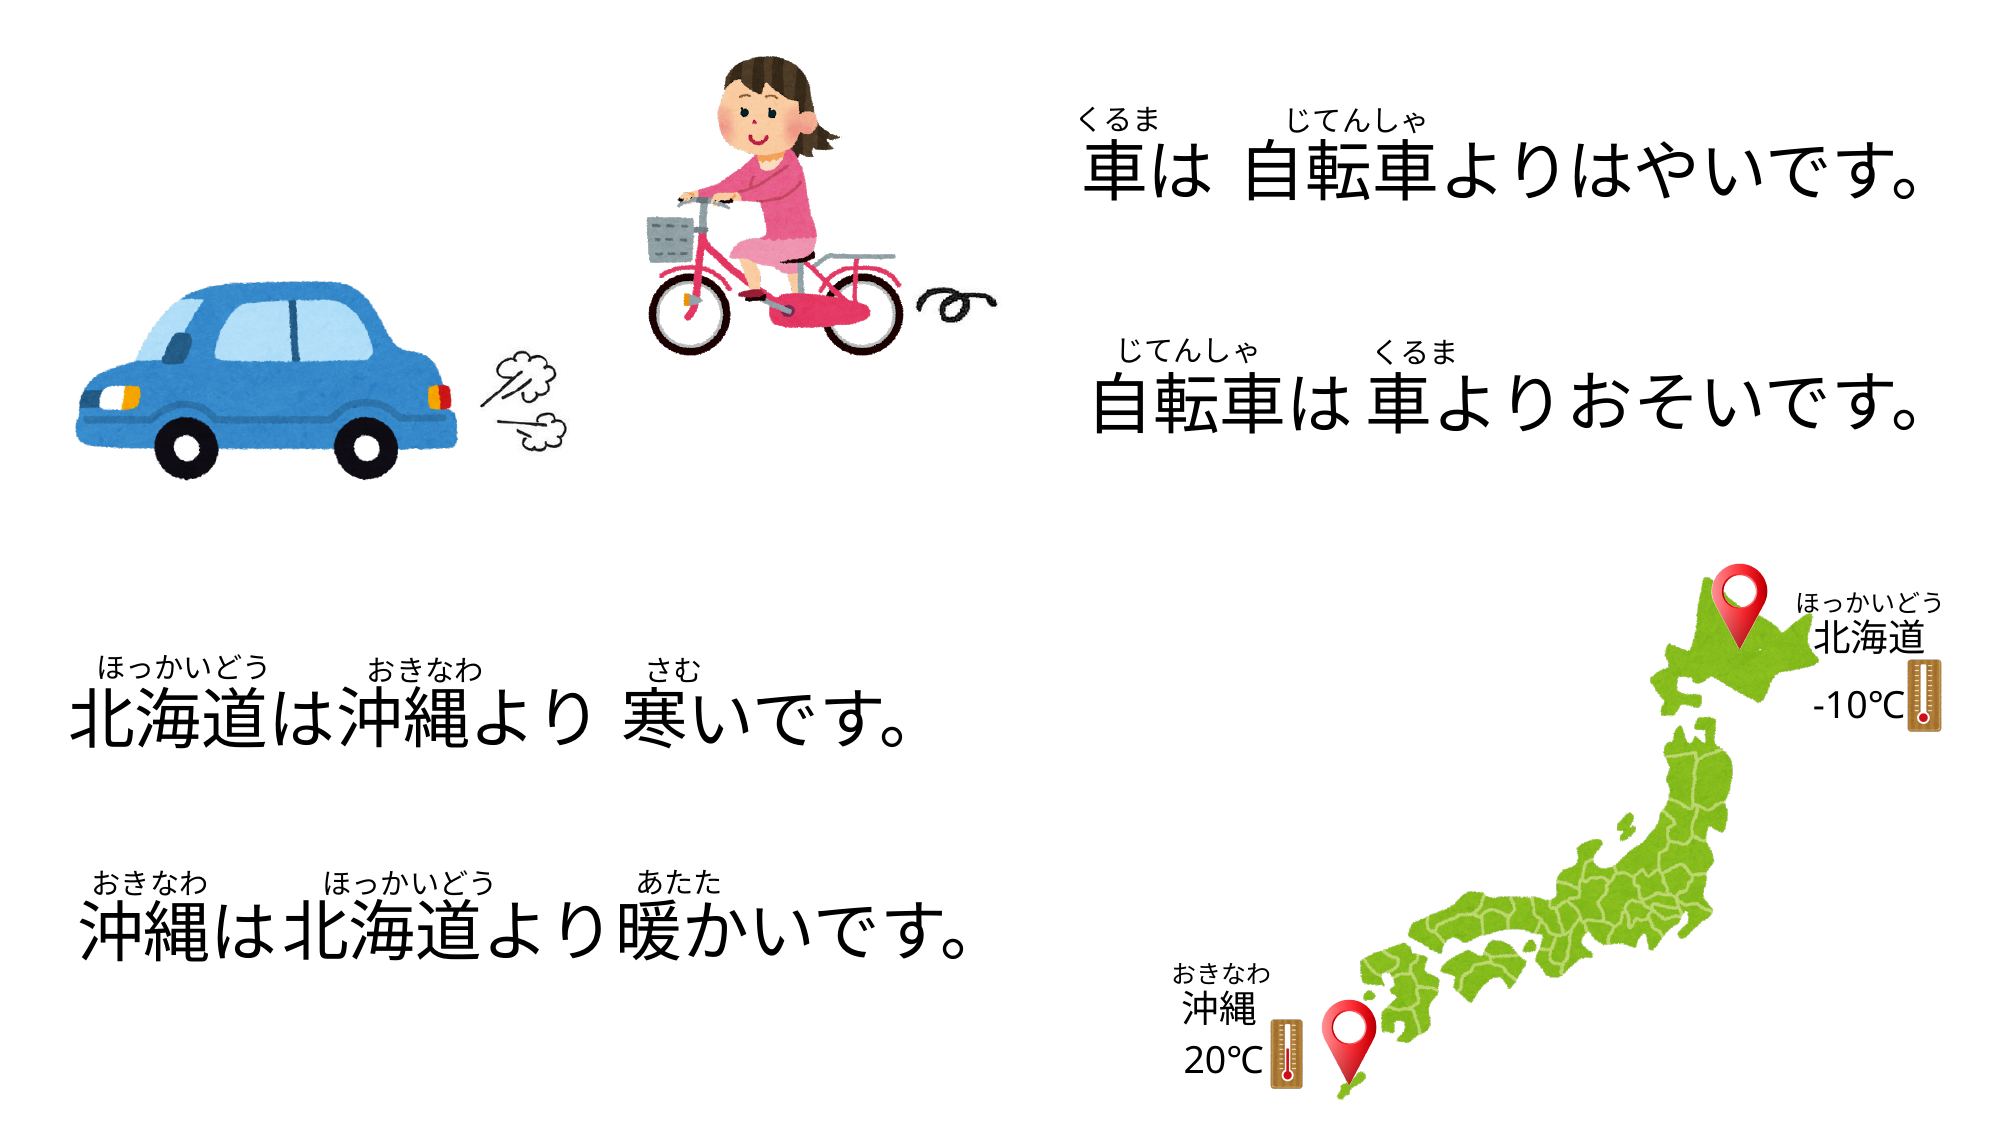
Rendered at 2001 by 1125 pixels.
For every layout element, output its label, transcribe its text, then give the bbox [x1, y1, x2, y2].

text_box おきなわ [1156, 951, 1287, 997]
text_box 暖かいです。 [600, 881, 1022, 977]
text_box 自転車より [1224, 121, 1552, 217]
text_box おきなわ [76, 858, 224, 908]
text_box 北海道より [267, 881, 600, 977]
text_box はやいです。 [1552, 121, 1974, 217]
text_box さむ [629, 645, 718, 695]
text_box ほっかいどう [81, 642, 287, 693]
text_box あたた [620, 856, 738, 907]
text_box くるま [1060, 93, 1177, 144]
text_box 20℃ [1168, 1028, 1269, 1088]
text_box ほっかいどう [307, 857, 513, 908]
text_box 沖縄は [62, 882, 293, 978]
text_box おきなわ [352, 644, 499, 695]
picture [1269, 1018, 1304, 1091]
text_box 自転車は [1071, 354, 1351, 450]
text_box おそいです。 [1551, 352, 1973, 447]
text_box 車より [1351, 354, 1580, 450]
text_box 北海道 [1860, 625, 1941, 667]
text_box -10℃ [1860, 673, 1921, 734]
text_box じてんしゃ [1268, 95, 1445, 146]
picture [1310, 560, 1860, 1112]
picture [1906, 658, 1943, 733]
text_box 車は [1066, 121, 1224, 217]
text_box 沖縄 [1167, 997, 1272, 1037]
picture [63, 45, 1039, 510]
text_box 沖縄より [321, 668, 617, 764]
text_box じてんしゃ [1100, 325, 1277, 376]
text_box 北海道は [53, 669, 350, 765]
text_box ほっかいどう [1860, 580, 1961, 625]
text_box 寒いです。 [606, 669, 962, 765]
text_box くるま [1356, 327, 1474, 377]
